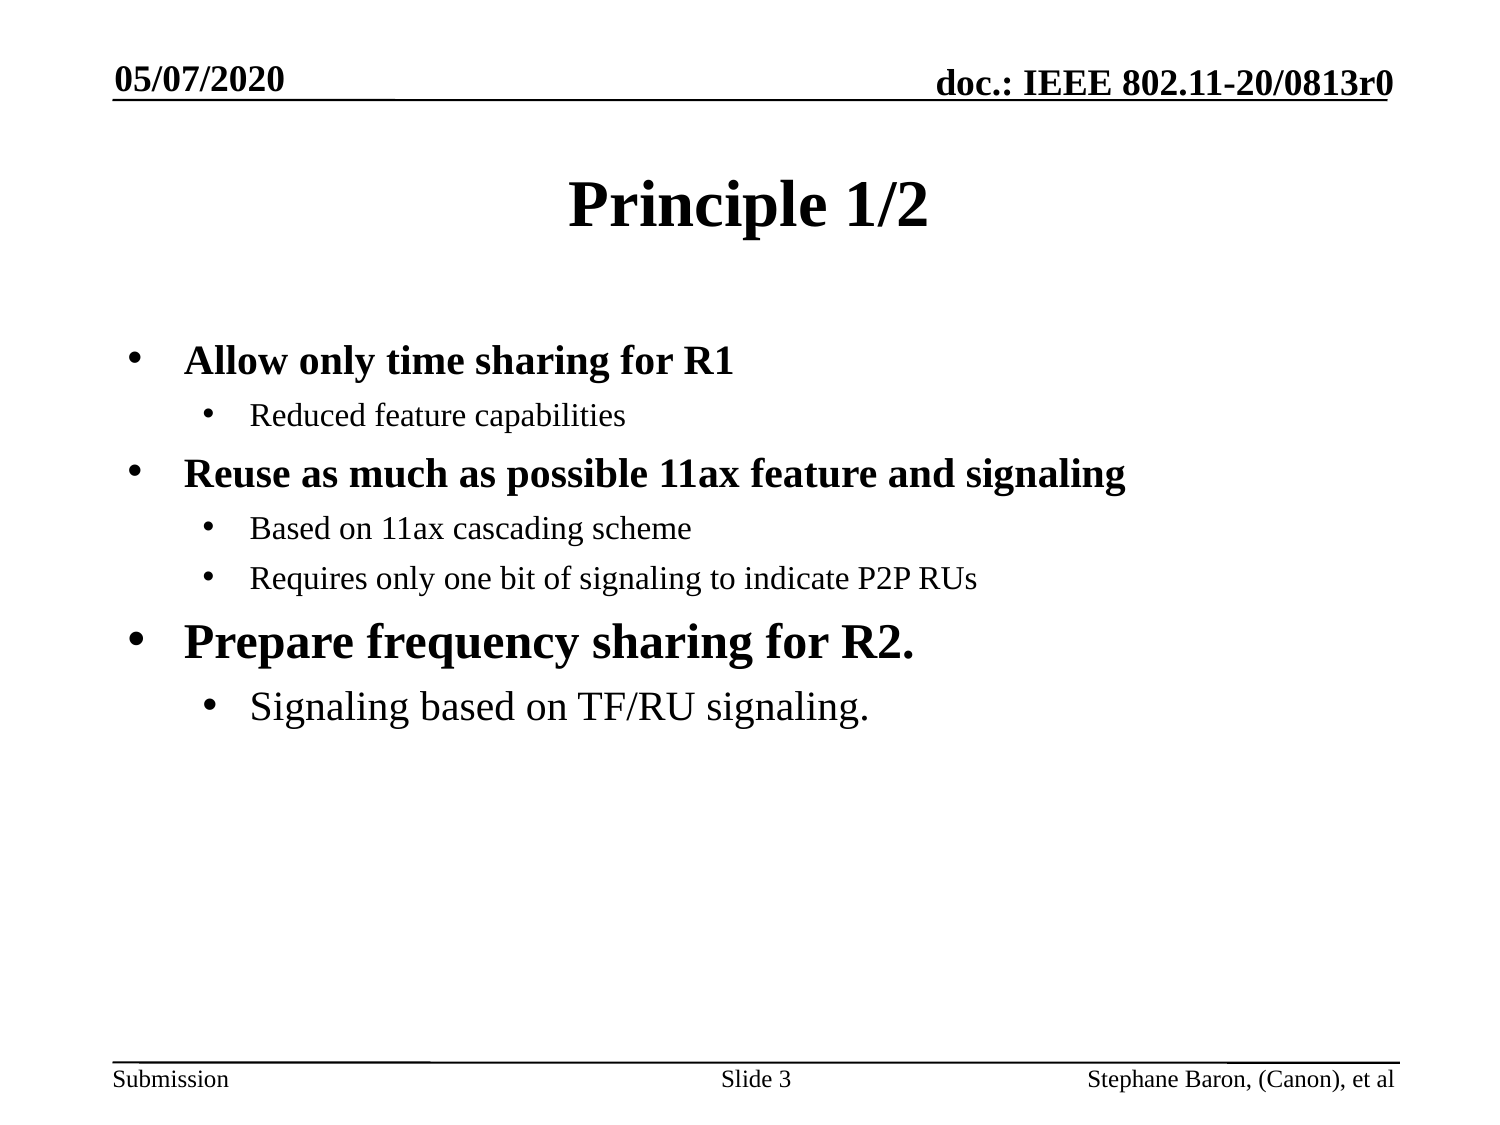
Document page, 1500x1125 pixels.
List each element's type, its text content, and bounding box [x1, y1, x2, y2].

slide_number Slide 3 [712, 1061, 800, 1123]
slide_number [114, 54, 423, 100]
title Principle 1/2 [112, 112, 1388, 288]
footer Stephane Baron, (Canon), et al [878, 1061, 1402, 1093]
list Allow only time sharing for R1 Reduced feature capabilities Reuse as much as possible 11ax feature and signaling Based on 11ax cascading scheme Requires only one bit of signaling to indicate P2P RUs Prepare frequency sharing for R2. Signaling based on TF/RU signaling. [112, 324, 1388, 1000]
